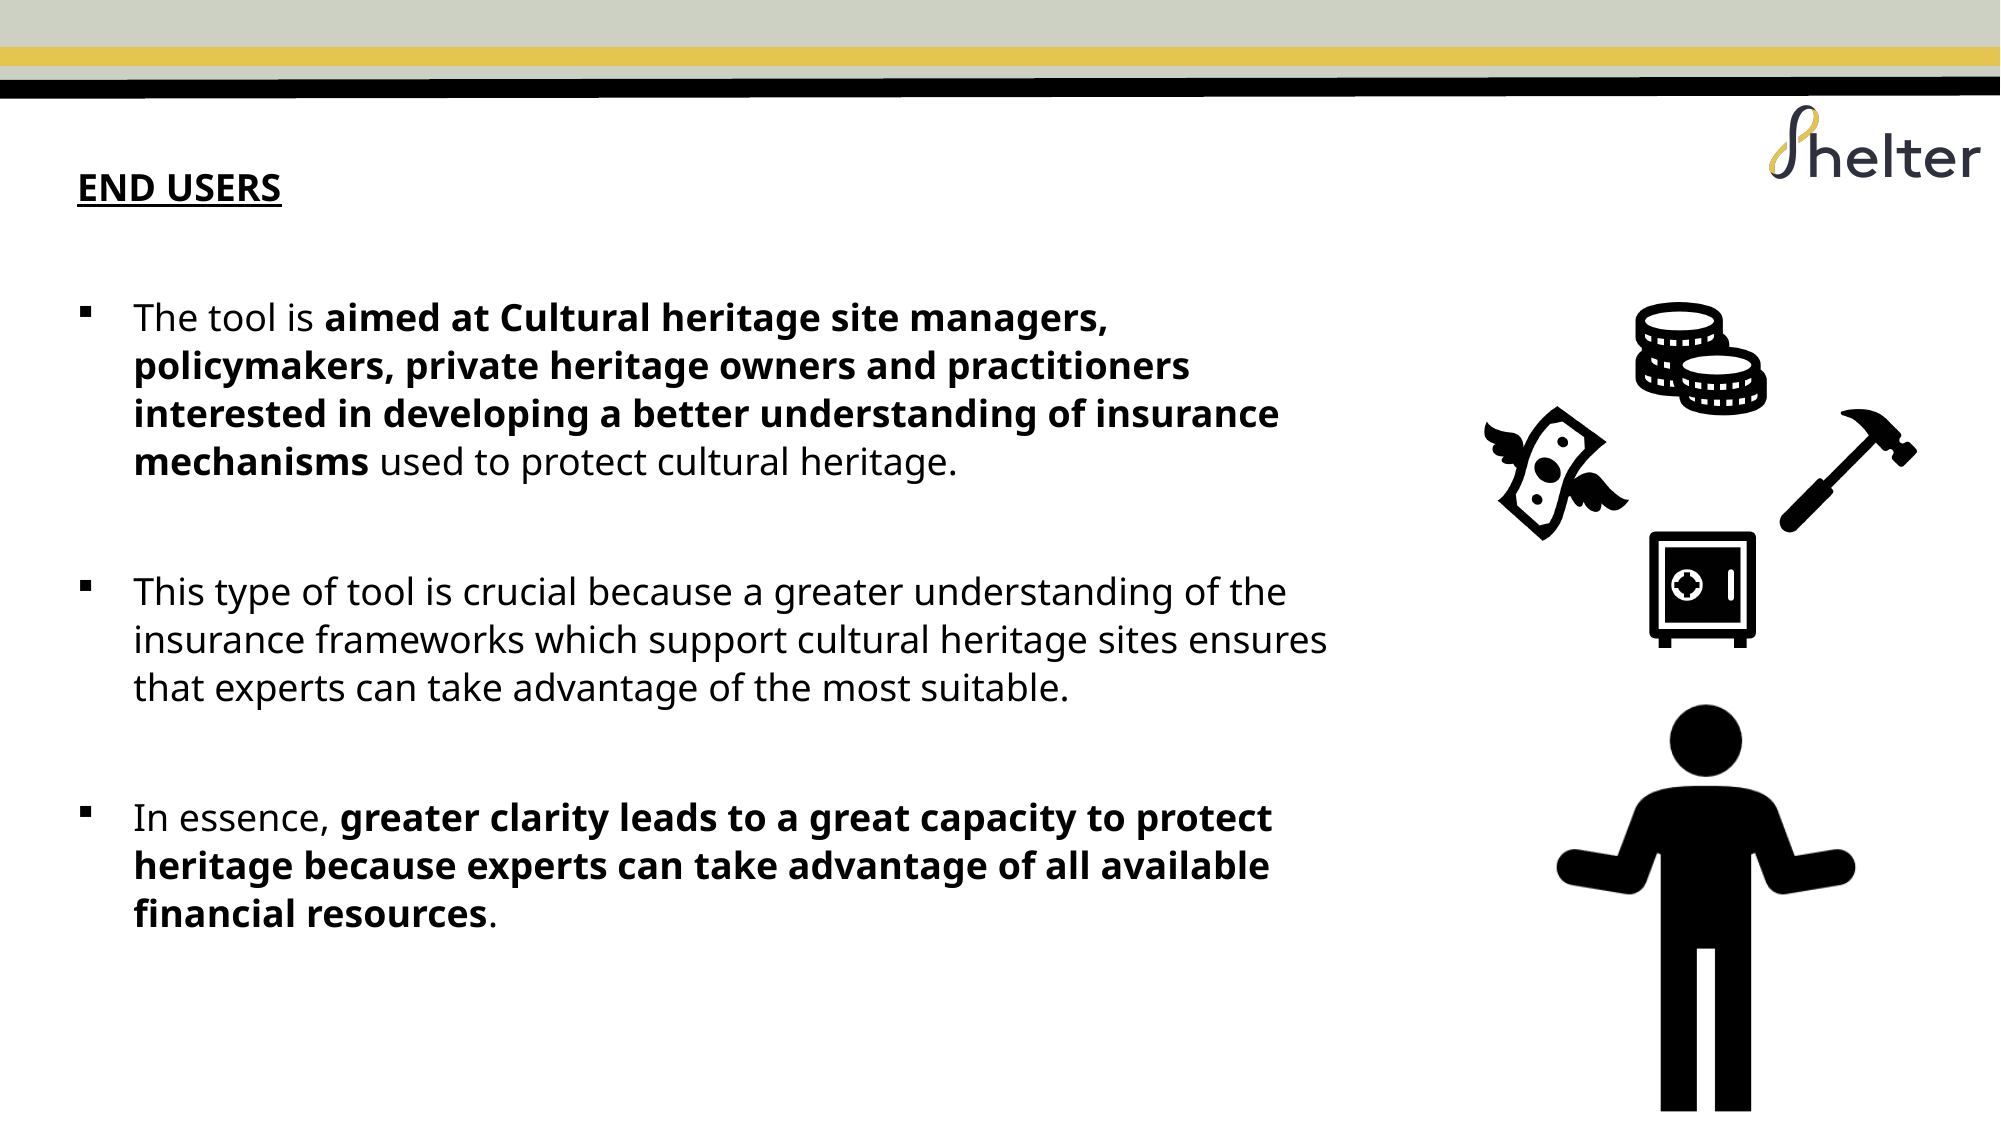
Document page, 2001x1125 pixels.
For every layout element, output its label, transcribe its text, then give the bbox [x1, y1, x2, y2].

picture [1769, 105, 1981, 179]
picture [1480, 283, 1924, 665]
text_box END USERS [62, 156, 832, 216]
picture [1489, 691, 1924, 1125]
text_box The tool is aimed at Cultural heritage site managers, policymakers, private heritage owners and practitioners interested in developing a better understanding of insurance mechanisms used to protect cultural heritage. This type of tool is crucial because a greater understanding of the insurance frameworks which support cultural heritage sites ensures that experts can take advantage of the most suitable. In essence, greater clarity leads to a great capacity to protect heritage because experts can take advantage of all available financial resources. [62, 283, 1371, 1008]
